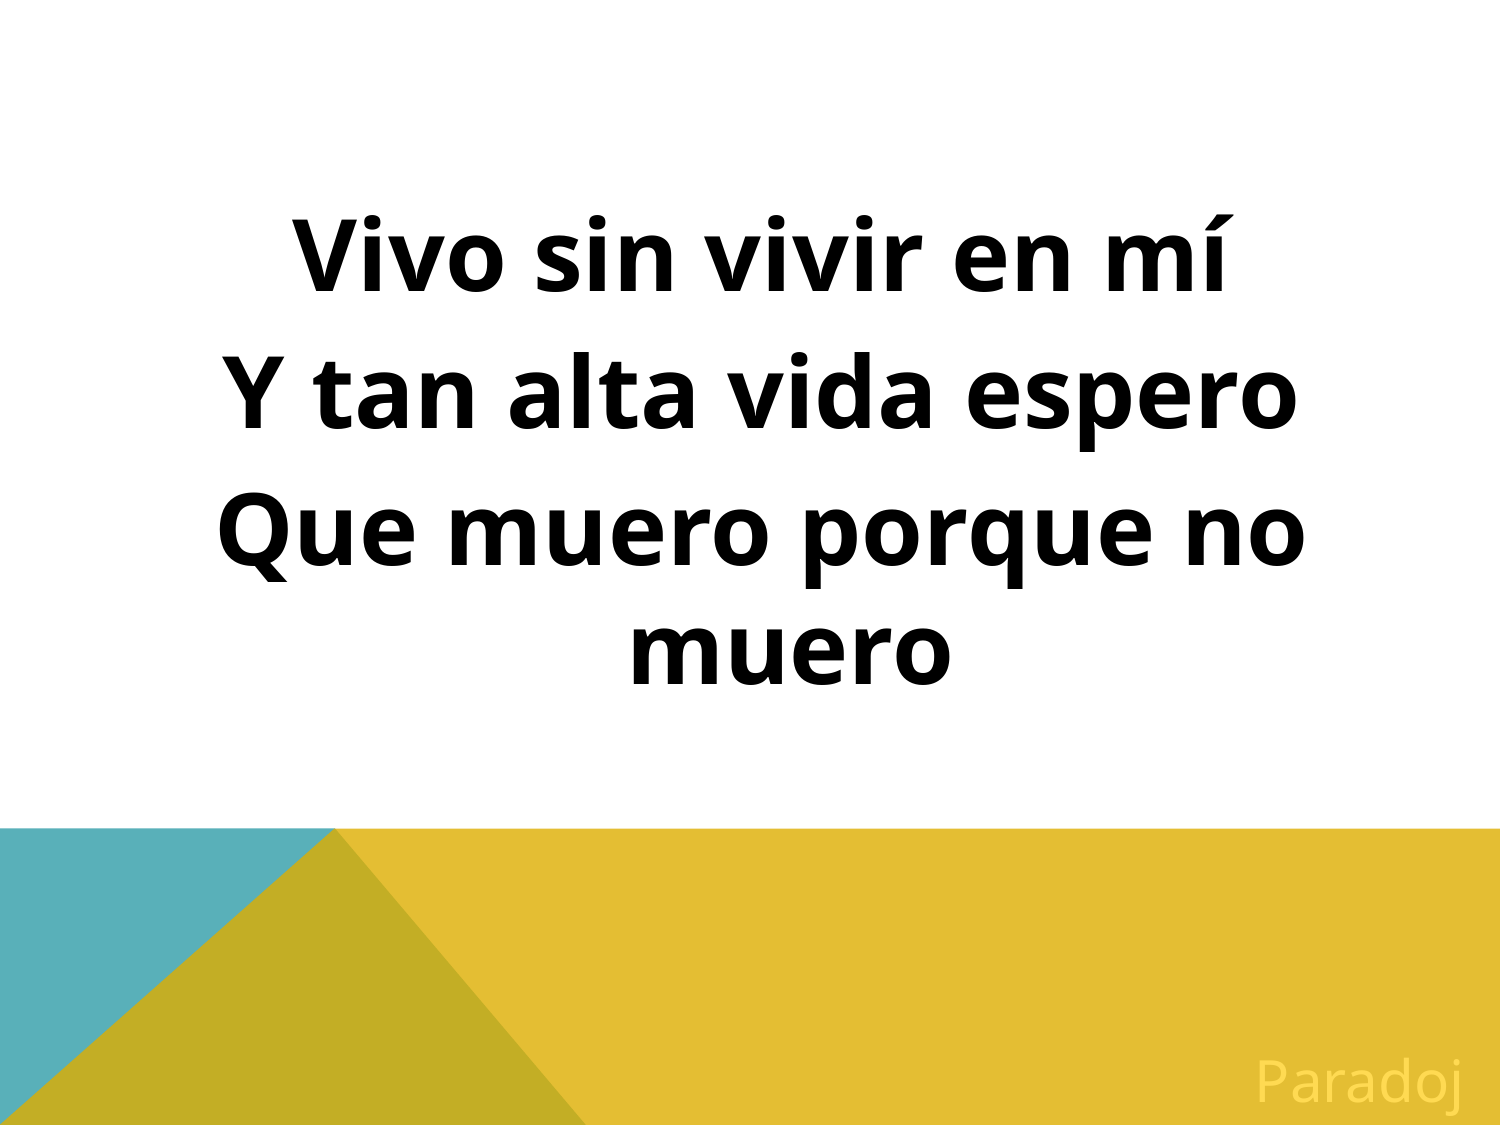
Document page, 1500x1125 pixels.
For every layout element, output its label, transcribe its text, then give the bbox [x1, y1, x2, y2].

list Vivo sin vivir en mí Y tan alta vida espero Que muero porque no muero [112, 184, 1413, 772]
text_box Paradoja [1240, 1037, 1500, 1125]
